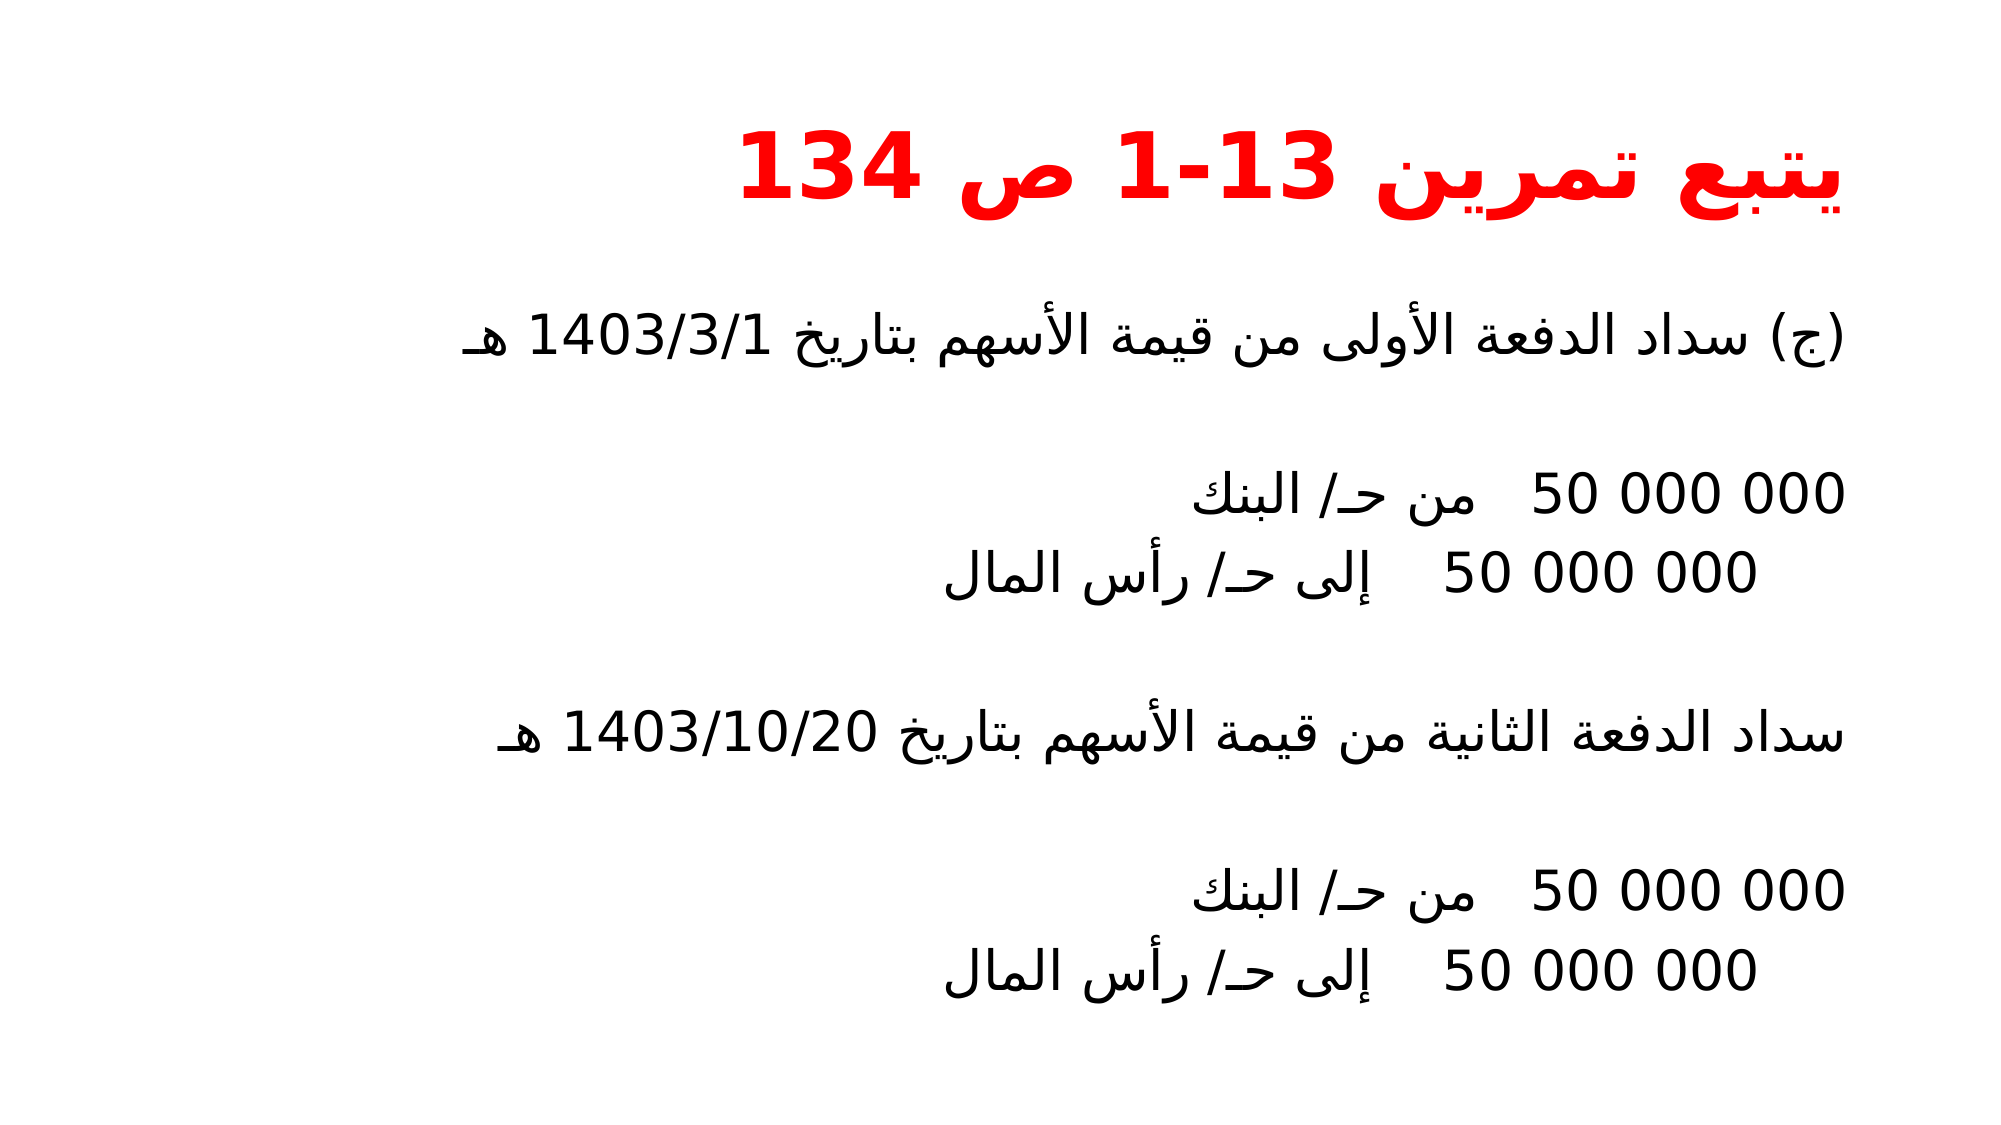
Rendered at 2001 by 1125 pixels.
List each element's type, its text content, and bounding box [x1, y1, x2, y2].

list (ج) سداد الدفعة الأولى من قيمة الأسهم بتاريخ 1403/3/1 هـ 000 000 50 من حـ/ البنك 000 000 50 إلى حـ/ رأس المال سداد الدفعة الثانية من قيمة الأسهم بتاريخ 1403/10/20 هـ 000 000 50 من حـ/ البنك 000 000 50 إلى حـ/ رأس المال [137, 299, 1863, 1014]
title يتبع تمرين 13-1 ص 134 [137, 59, 1863, 278]
